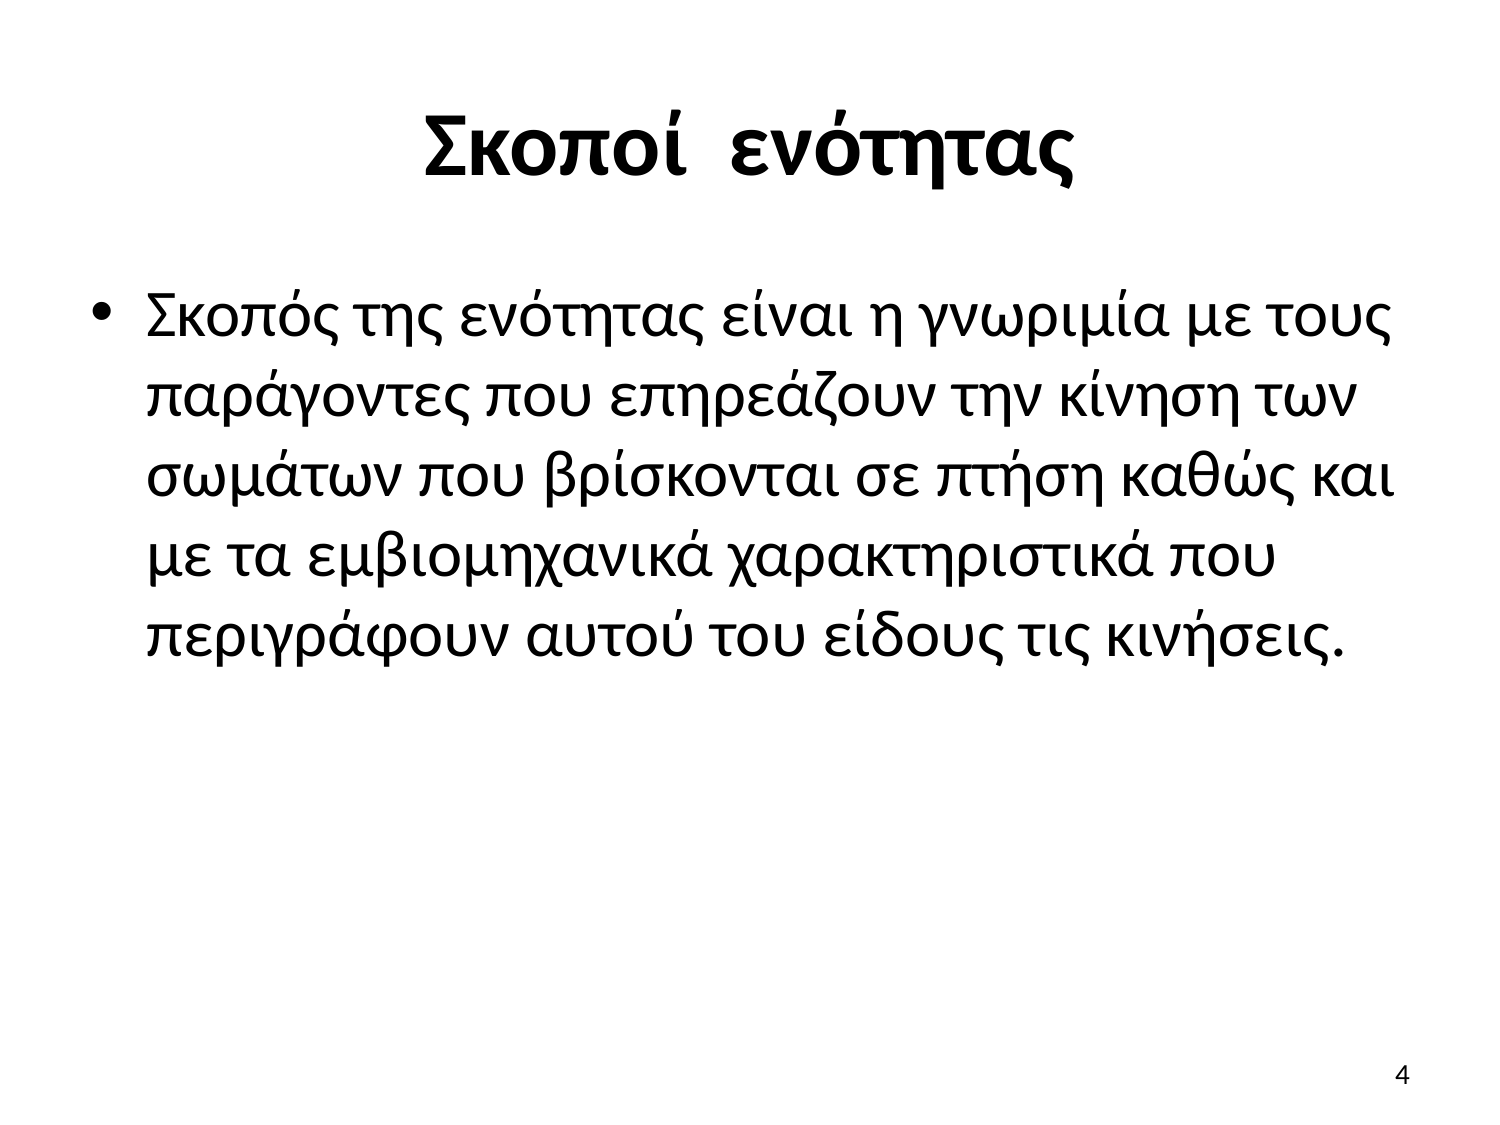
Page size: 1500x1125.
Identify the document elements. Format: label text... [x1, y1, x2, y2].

title Σκοποί ενότητας [75, 45, 1425, 233]
slide_number 4 [1074, 1042, 1425, 1103]
list Σκοπός της ενότητας είναι η γνωριμία με τους παράγοντες που επηρεάζουν την κίνηση των σωμάτων που βρίσκονται σε πτήση καθώς και με τα εμβιομηχανικά χαρακτηριστικά που περιγράφουν αυτού του είδους τις κινήσεις. [75, 262, 1425, 1005]
